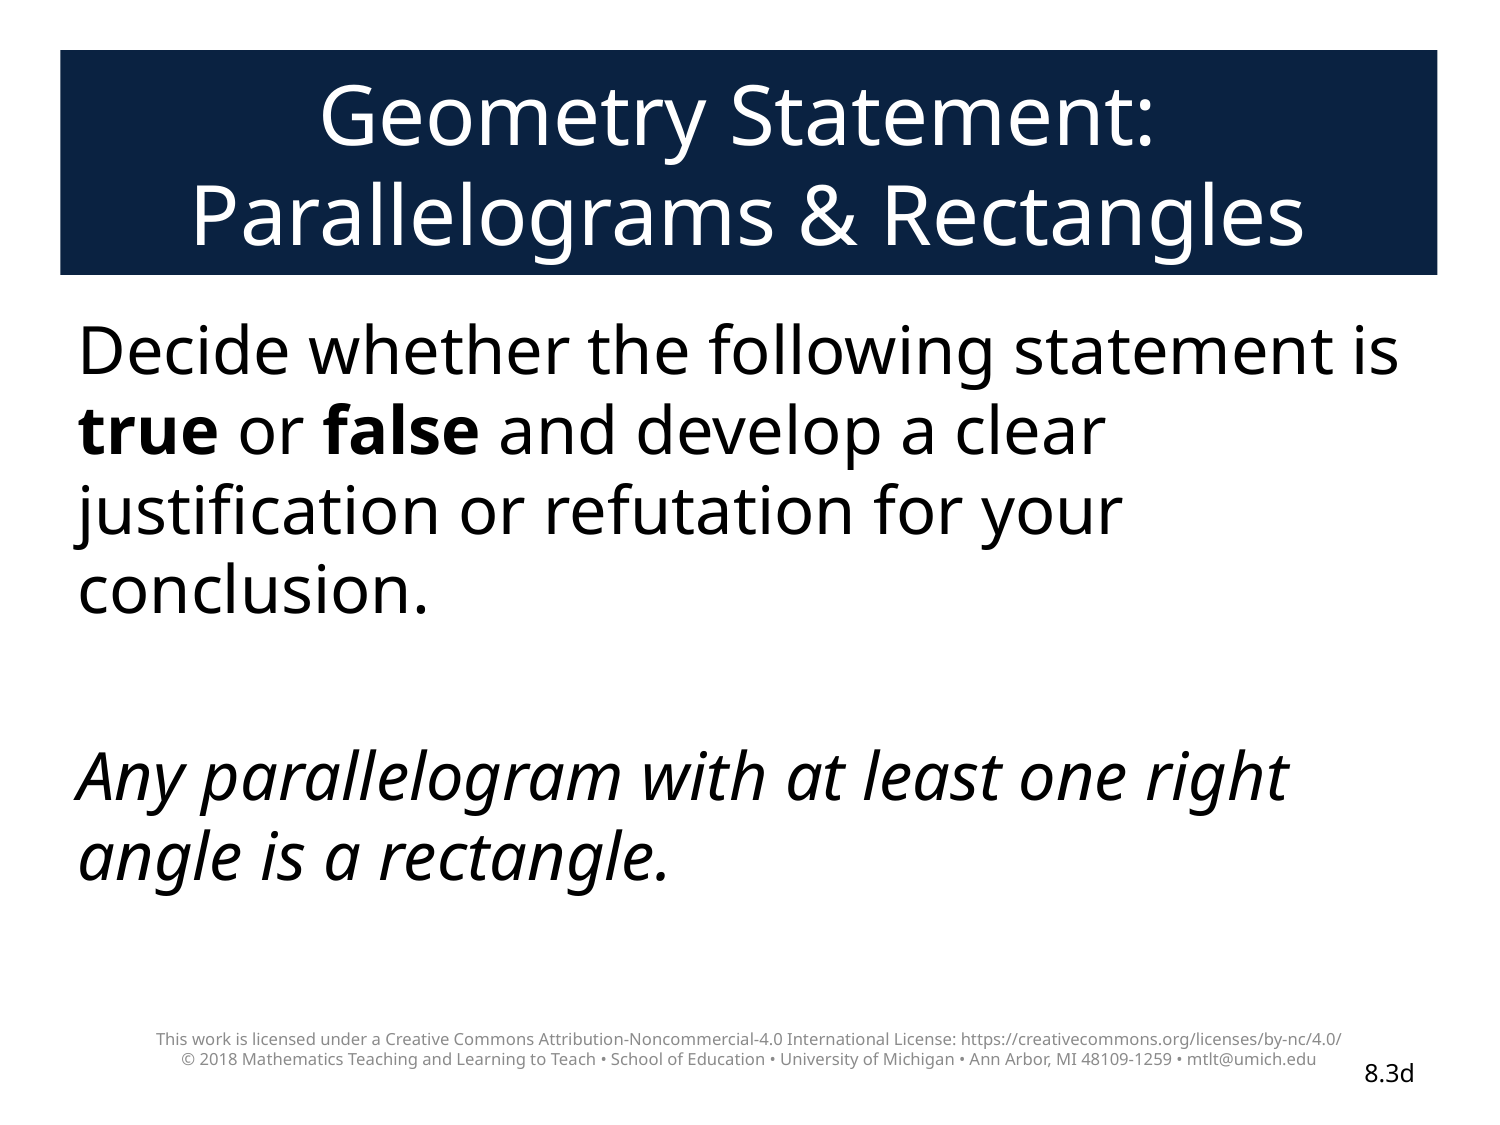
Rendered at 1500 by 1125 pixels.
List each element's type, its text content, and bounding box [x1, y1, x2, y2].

text_box 8.3d [1349, 1050, 1430, 1095]
list Decide whether the following statement is true or false and develop a clear justification or refutation for your conclusion. Any parallelogram with at least one right angle is a rectangle. [62, 299, 1438, 1005]
title Geometry Statement: Parallelograms & Rectangles [60, 50, 1438, 275]
footer This work is licensed under a Creative Commons Attribution-Noncommercial-4.0 International License: https://creativecommons.org/licenses/by-nc/4.0/ © 2018 Mathematics Teaching and Learning to Teach • School of Education • University of Michigan • Ann Arbor, MI 48109-1259 • mtlt@umich.edu [62, 1009, 1438, 1088]
